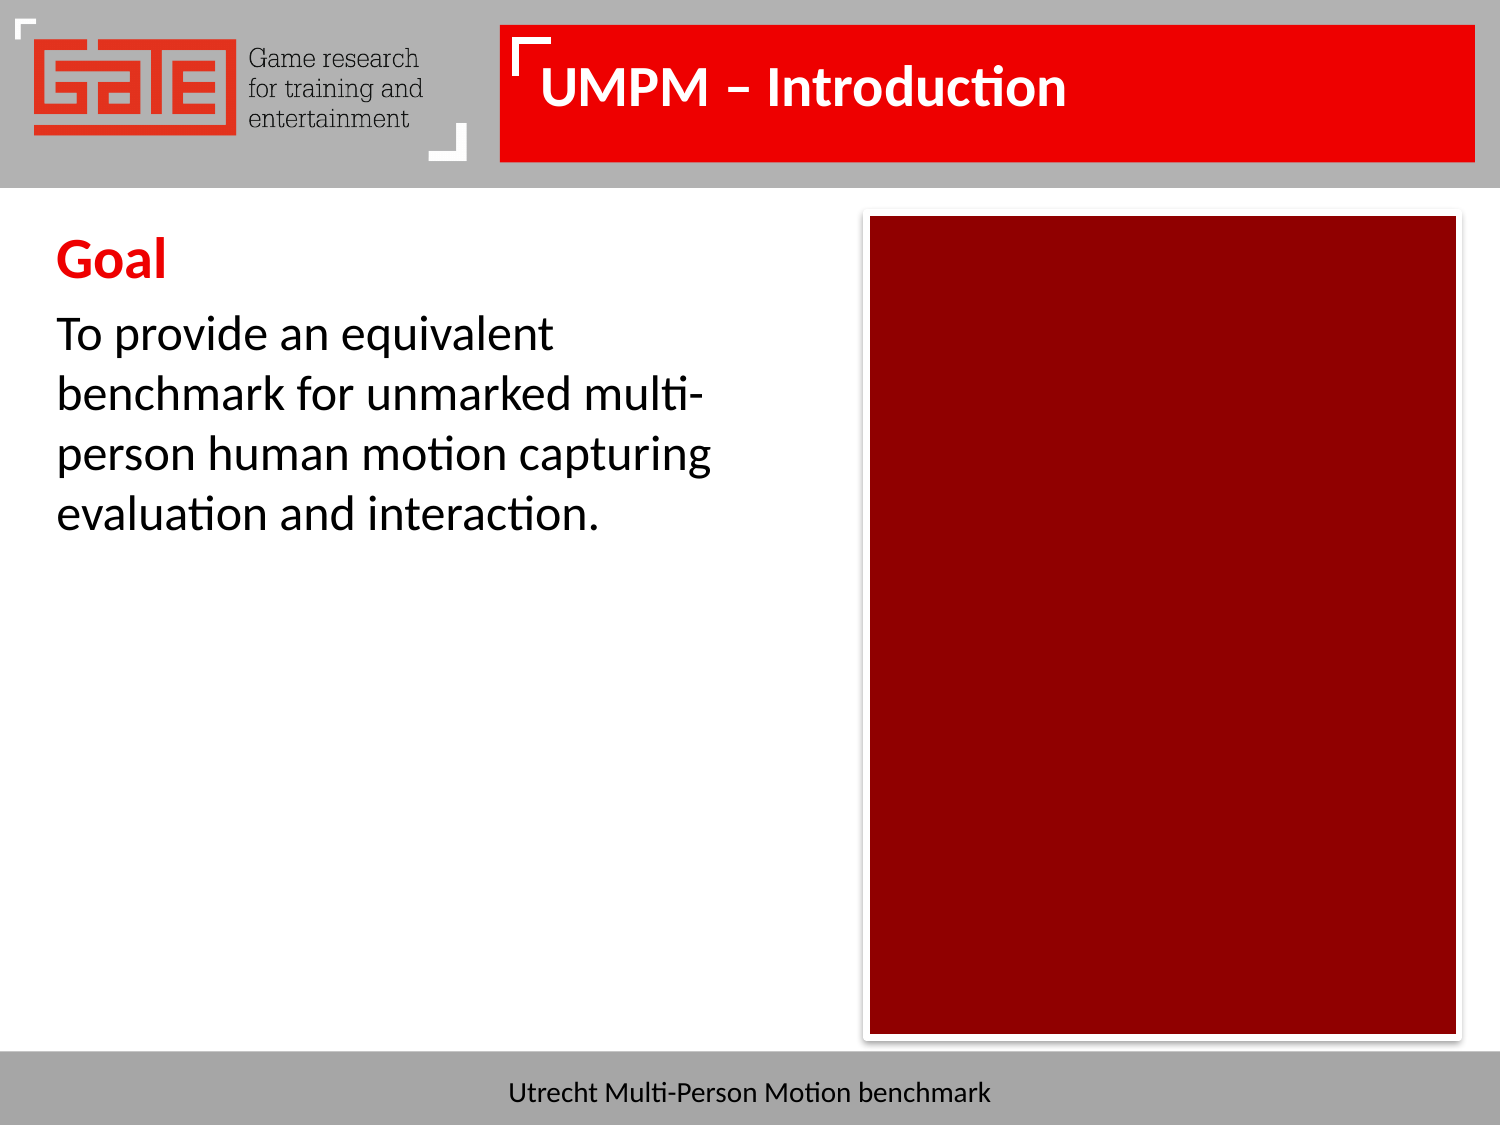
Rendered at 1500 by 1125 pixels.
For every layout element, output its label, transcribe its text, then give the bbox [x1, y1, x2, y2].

list Goal To provide an equivalent benchmark for unmarked multi-person human motion capturing evaluation and interaction. [41, 212, 762, 1038]
title UMPM – Introduction [525, 40, 1475, 179]
footer Utrecht Multi-Person Motion benchmark [0, 1051, 1500, 1125]
list [863, 209, 1462, 1041]
picture [0, 0, 513, 163]
